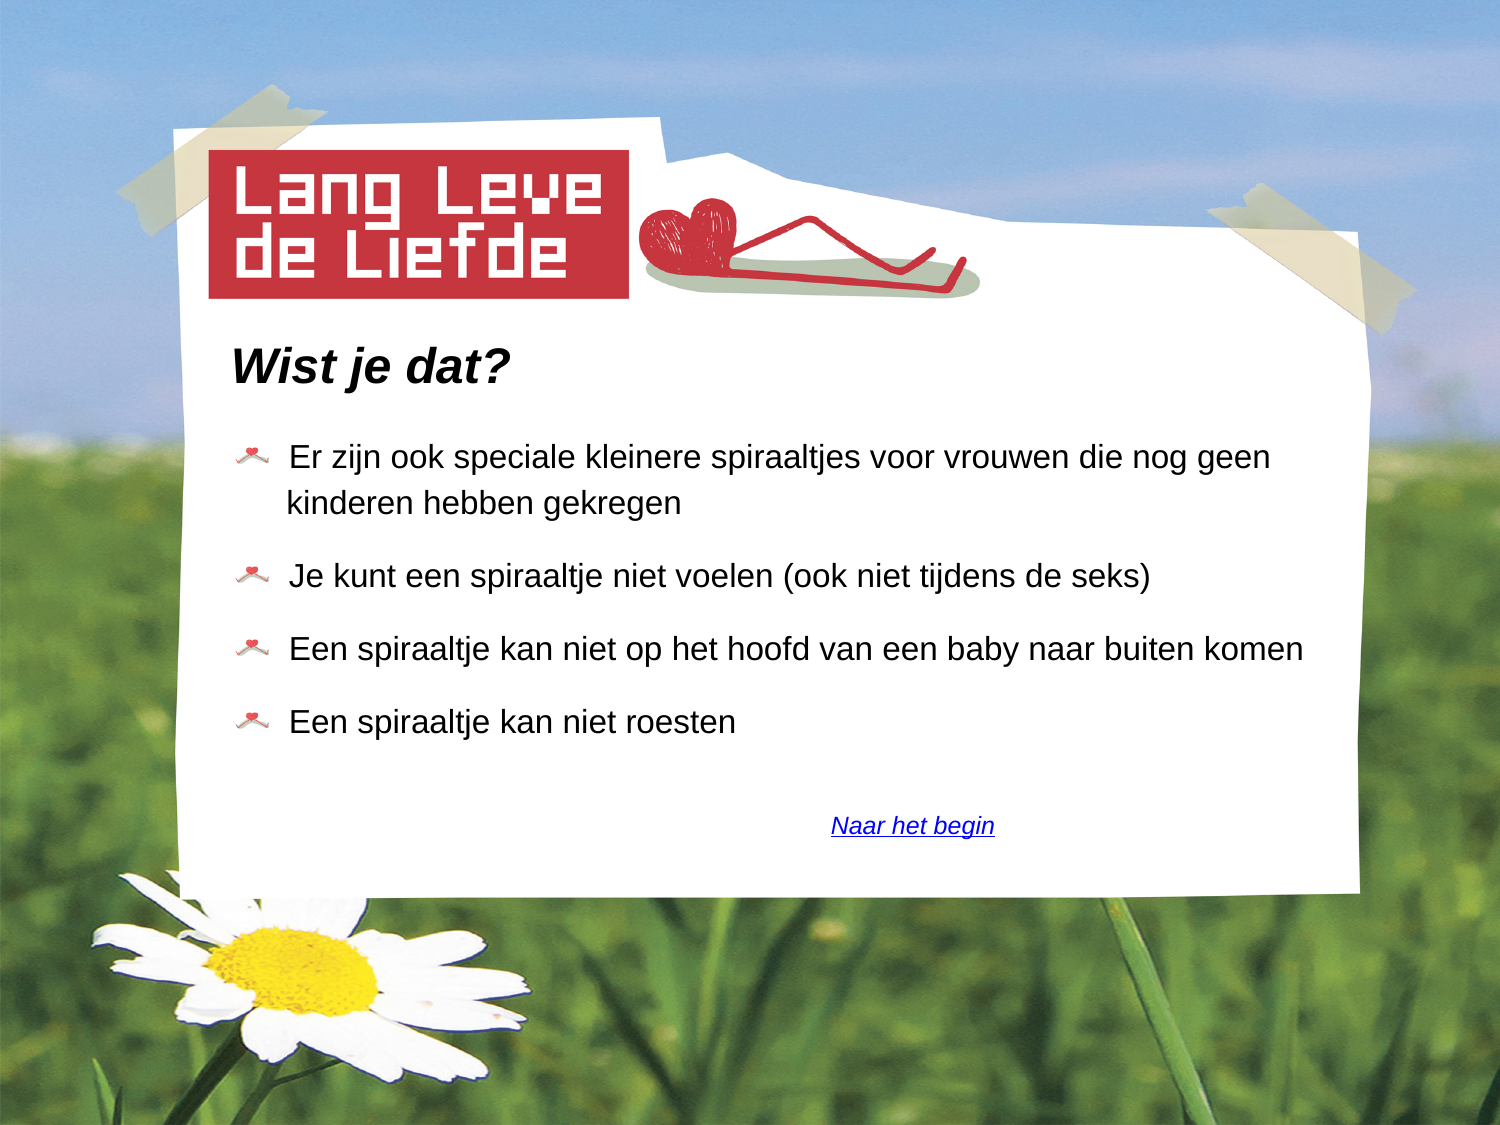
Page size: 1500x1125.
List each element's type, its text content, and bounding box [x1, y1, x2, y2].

picture [0, 0, 1500, 1125]
list Wist je dat? Er zijn ook speciale kleinere spiraaltjes voor vrouwen die nog geen kinderen hebben gekregen Je kunt een spiraaltje niet voelen (ook niet tijdens de seks) Een spiraaltje kan niet op het hoofd van een baby naar buiten komen Een spiraaltje kan niet roesten Naar het begin [215, 325, 1345, 887]
